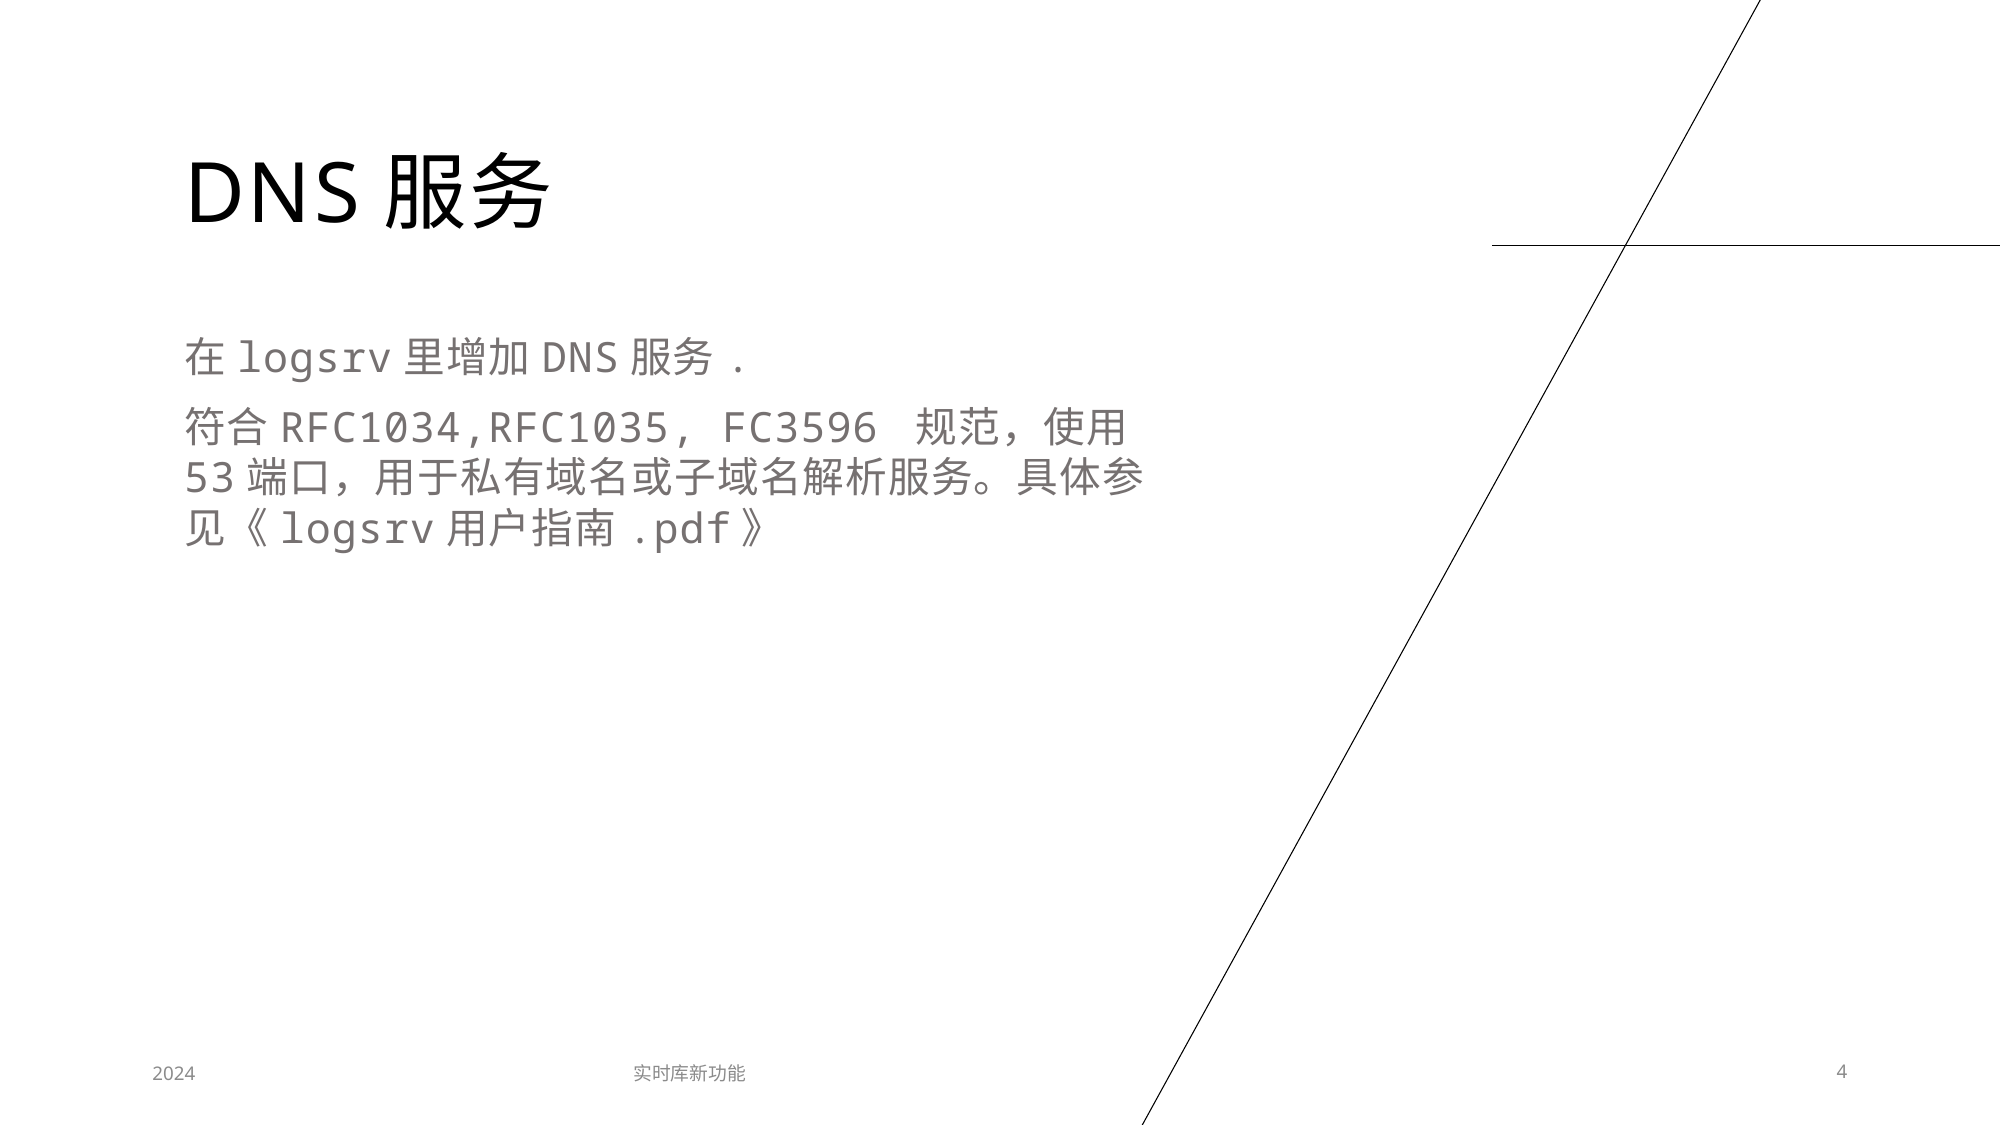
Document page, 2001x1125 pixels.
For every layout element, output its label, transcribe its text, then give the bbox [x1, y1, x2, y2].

title DNS服务 [169, 49, 1008, 248]
slide_number 4 [1412, 1042, 1863, 1103]
footer 实时库新功能 [404, 1042, 975, 1103]
slide_number 2024 [137, 1042, 338, 1103]
list 在logsrv里增加DNS服务. 符合RFC1034,RFC1035, FC3596 规范，使用53端口，用于私有域名或子域名解析服务。具体参见《logsrv用户指南.pdf》 [169, 322, 1174, 707]
